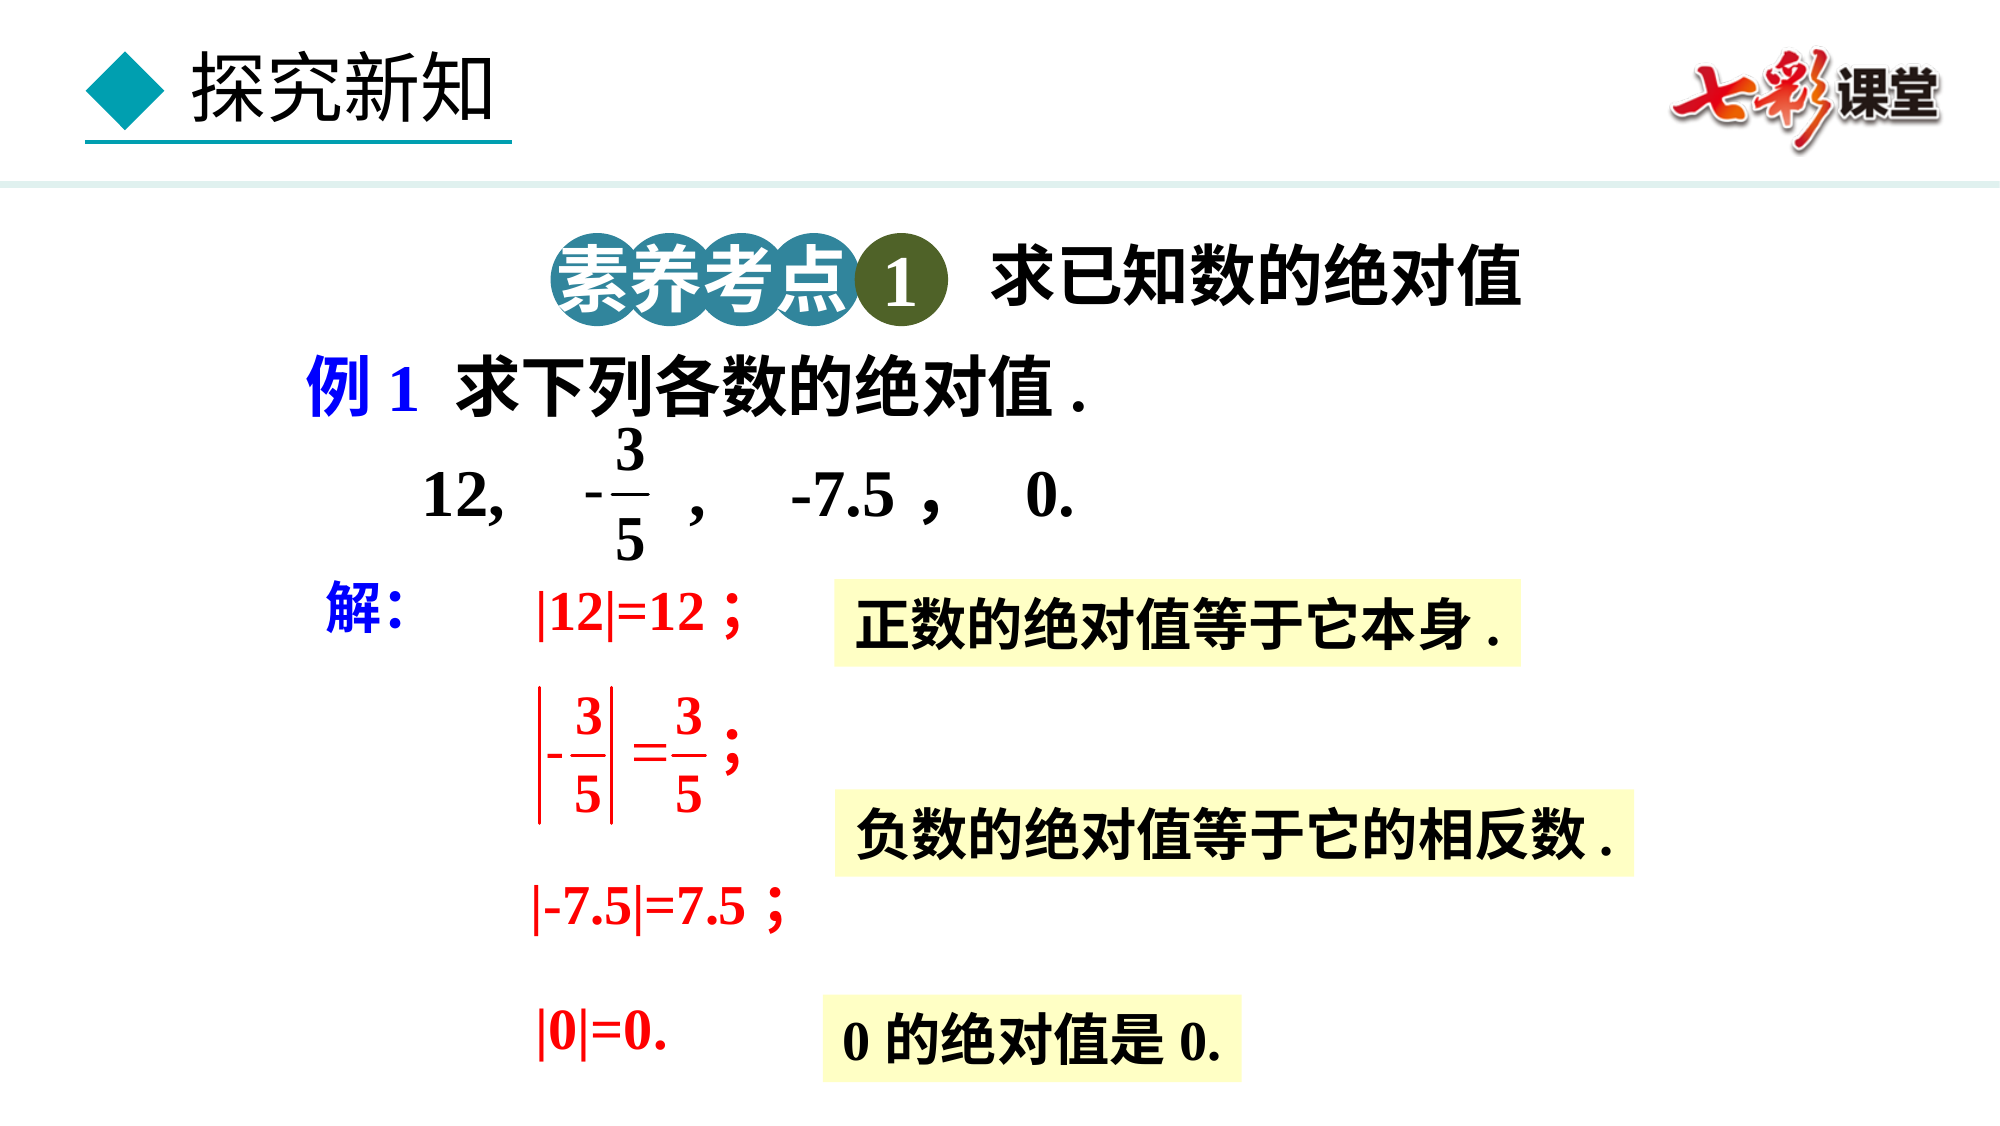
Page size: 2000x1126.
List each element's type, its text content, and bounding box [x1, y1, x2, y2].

text_box 求已知数的绝对值 [969, 223, 2000, 324]
text_box 例1 求下列各数的绝对值. [285, 334, 1330, 441]
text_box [541, 225, 949, 330]
picture [1666, 42, 1948, 157]
text_box ； [724, 700, 783, 801]
text_box |12|=12； [515, 564, 808, 670]
text_box 负数的绝对值等于它的相反数. [835, 789, 1635, 877]
text_box 正数的绝对值等于它本身. [834, 579, 1521, 667]
text_box |-7.5|=7.5； [510, 858, 909, 949]
text_box 12, , -7.5， 0. [666, 439, 1435, 545]
text_box 0的绝对值是0. [822, 994, 1242, 1083]
text_box 解： [305, 562, 412, 668]
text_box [574, 409, 662, 575]
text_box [528, 676, 720, 835]
text_box 12, , -7.5， 0. [401, 439, 569, 545]
text_box |0|=0. [515, 981, 913, 1072]
